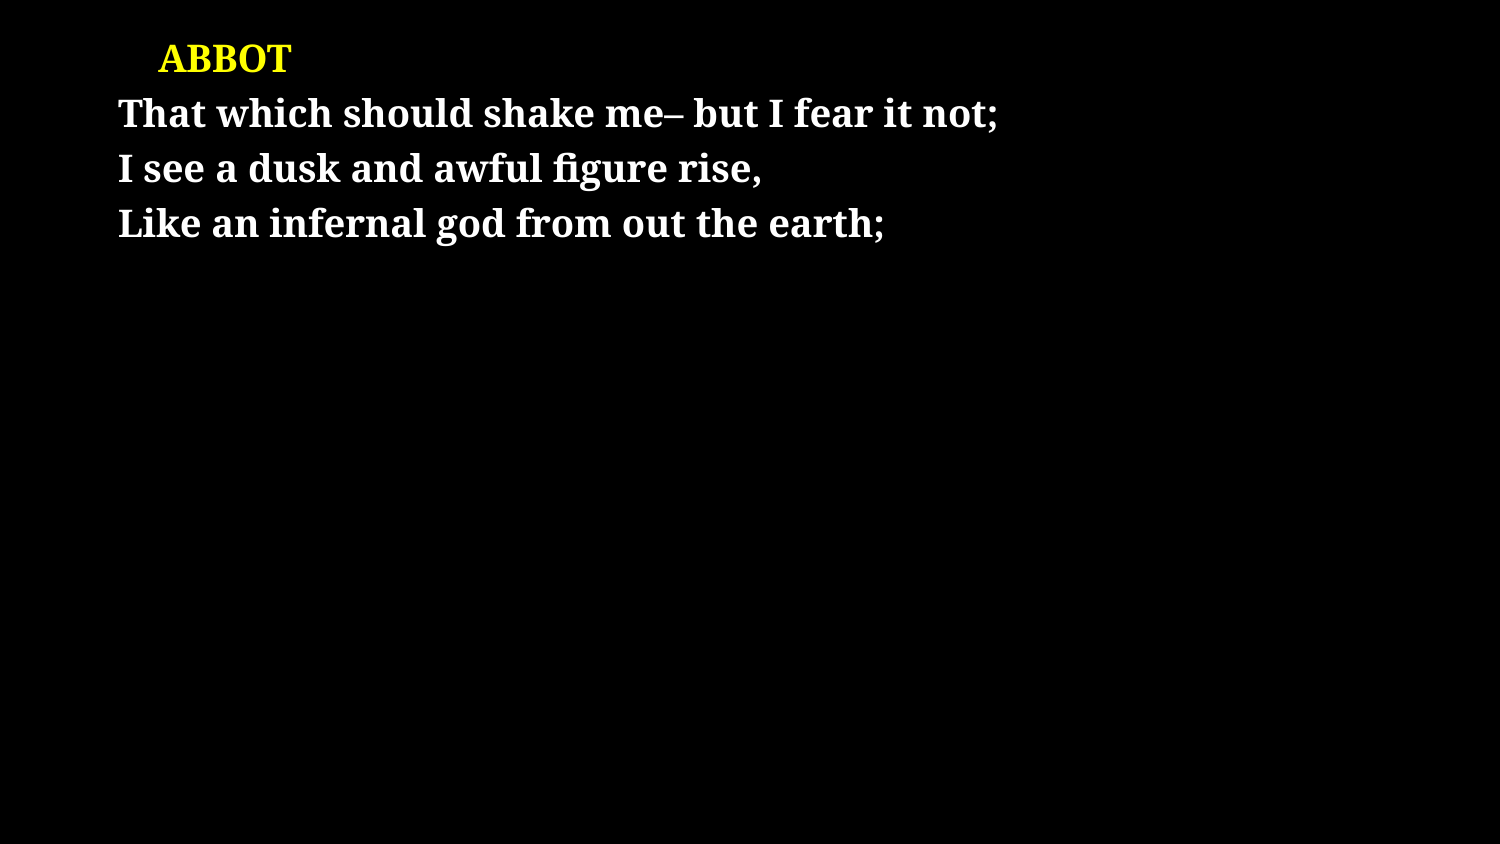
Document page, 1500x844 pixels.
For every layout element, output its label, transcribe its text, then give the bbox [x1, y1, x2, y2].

title ABBOT That which should shake me– but I fear it not; I see a dusk and awful figure rise, Like an infernal god from out the earth; [103, 17, 1397, 299]
